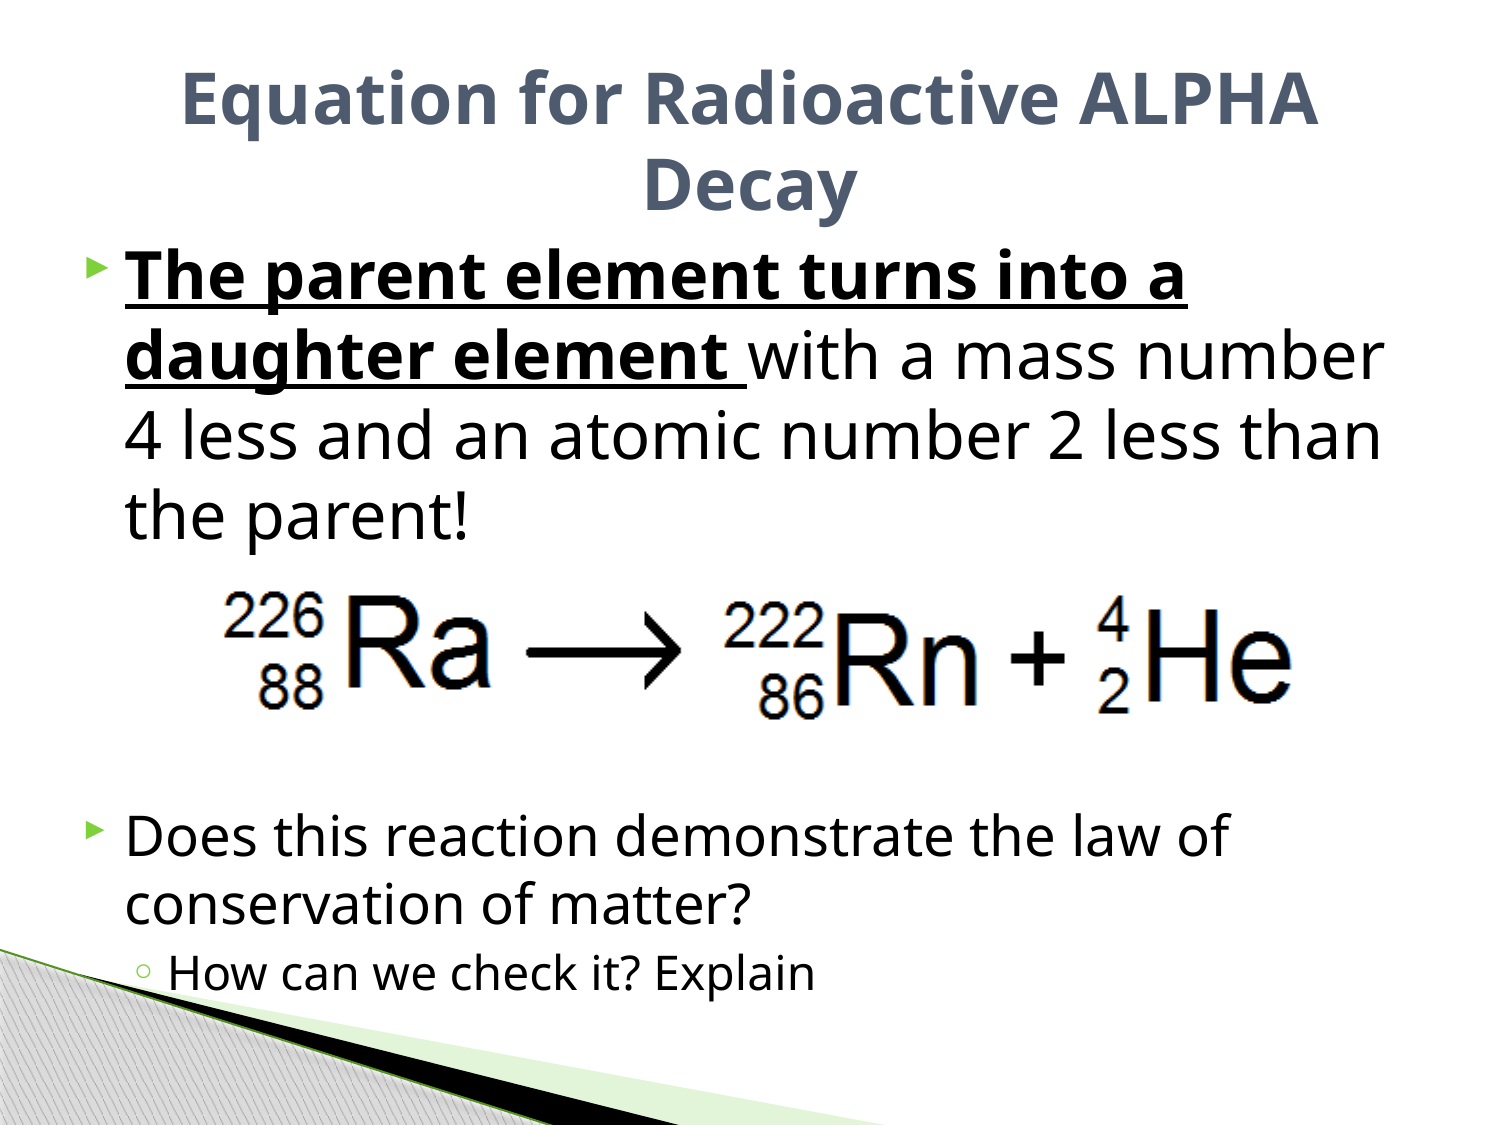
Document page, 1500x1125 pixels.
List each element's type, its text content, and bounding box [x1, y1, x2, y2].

picture [162, 574, 1338, 738]
title Equation for Radioactive ALPHA Decay [75, 45, 1425, 233]
list The parent element turns into a daughter element with a mass number 4 less and an atomic number 2 less than the parent! Does this reaction demonstrate the law of conservation of matter? How can we check it? Explain [50, 224, 1450, 1063]
